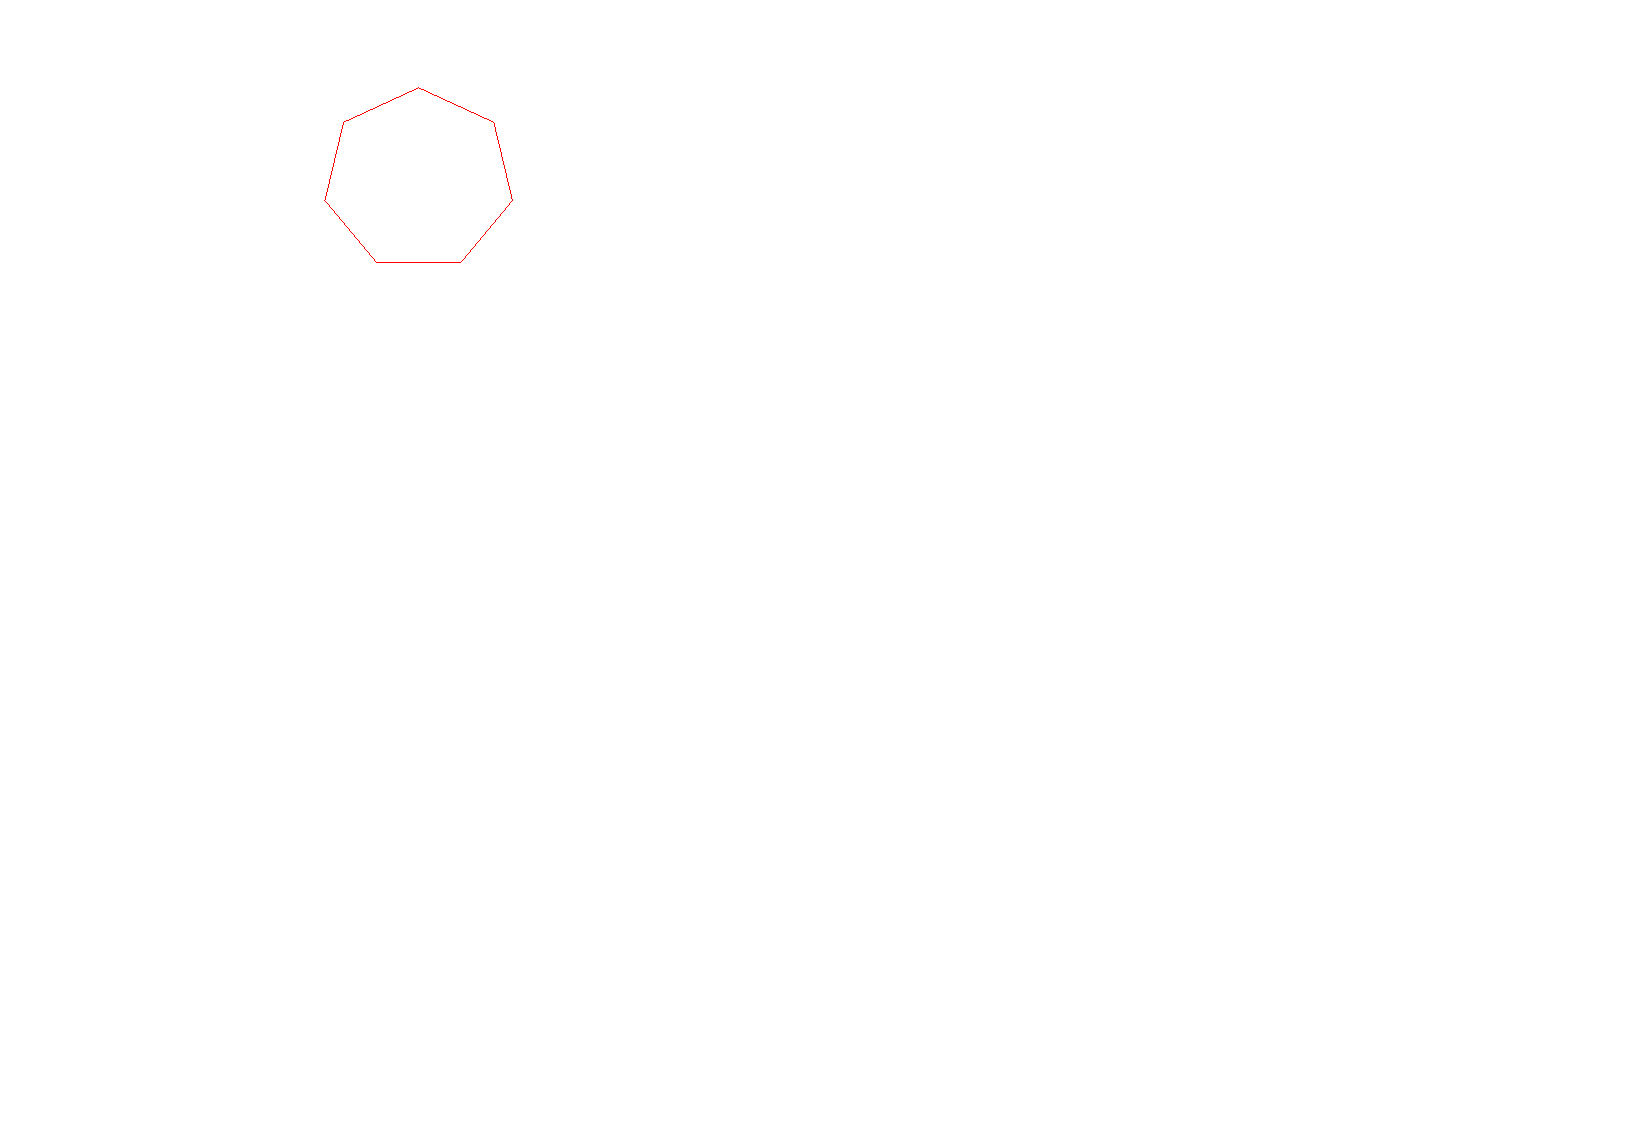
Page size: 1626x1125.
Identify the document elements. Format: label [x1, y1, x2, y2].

text_box [324, 87, 513, 263]
